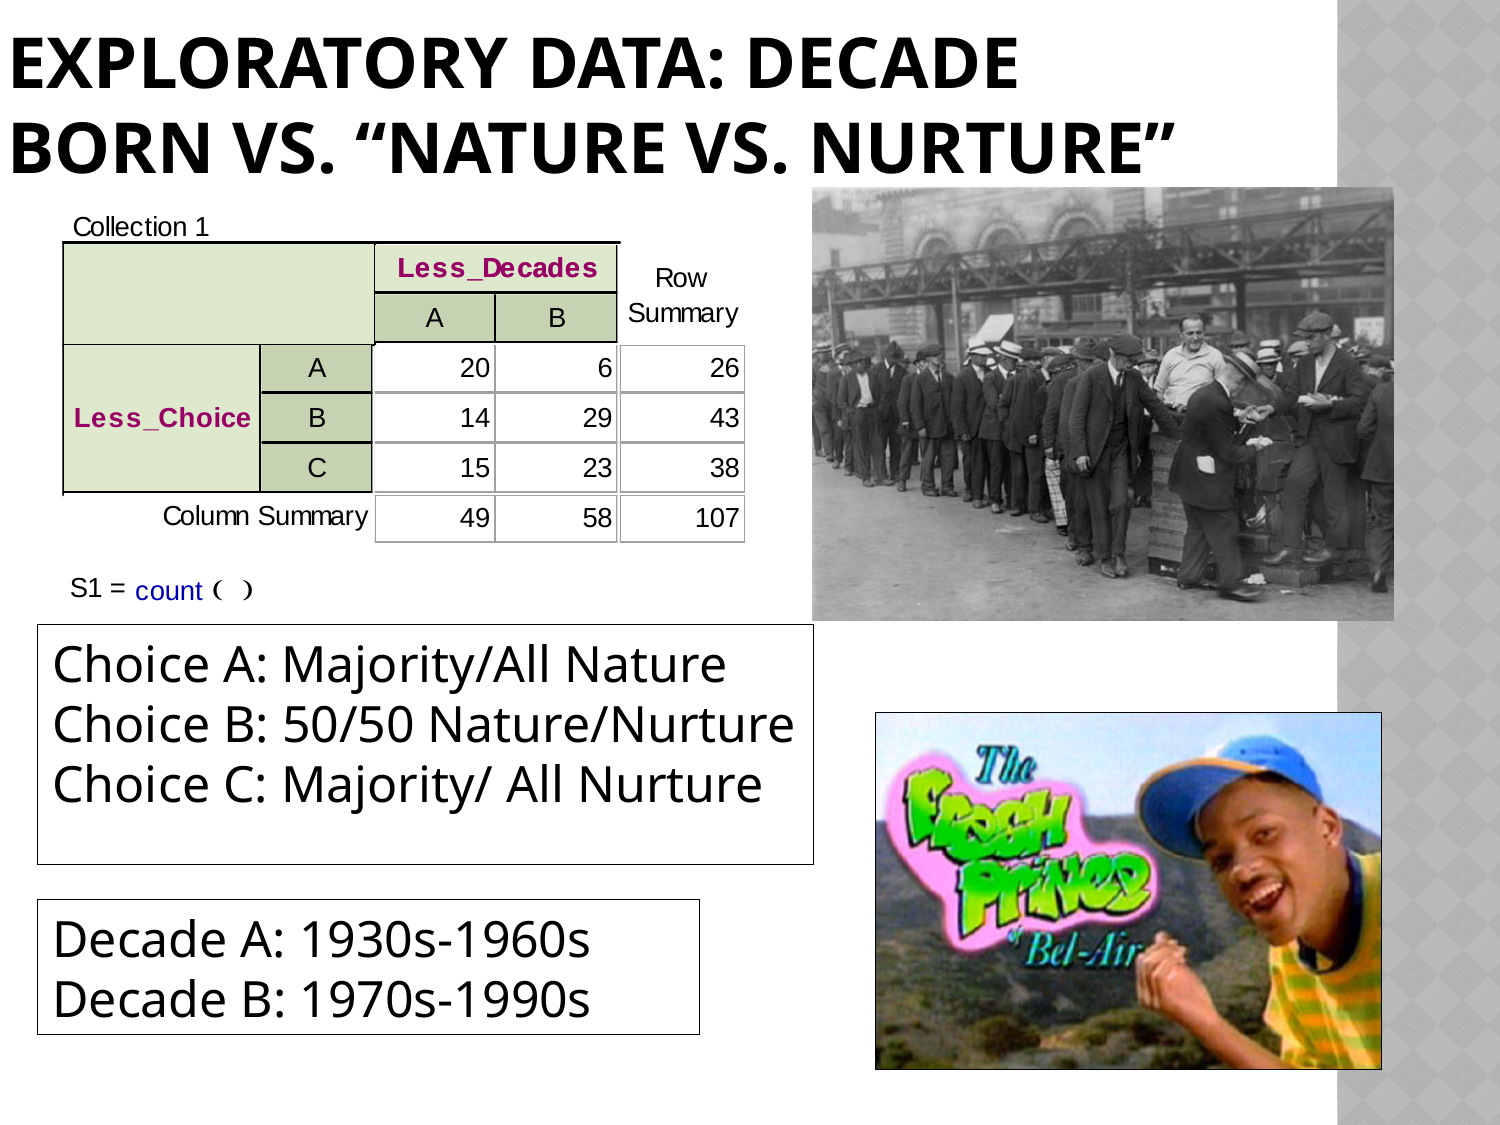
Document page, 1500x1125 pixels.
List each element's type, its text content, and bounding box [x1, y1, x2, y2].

picture [811, 187, 1394, 621]
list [62, 187, 776, 609]
text_box Choice A: Majority/All Nature Choice B: 50/50 Nature/Nurture Choice C: Majority/ All Nurture [37, 624, 814, 865]
title Exploratory Data: Decade Born vs. “Nature vs. Nurture” [0, 0, 1188, 188]
text_box Decade A: 1930s-1960s Decade B: 1970s-1990s [37, 899, 700, 1035]
picture [874, 711, 1382, 1070]
